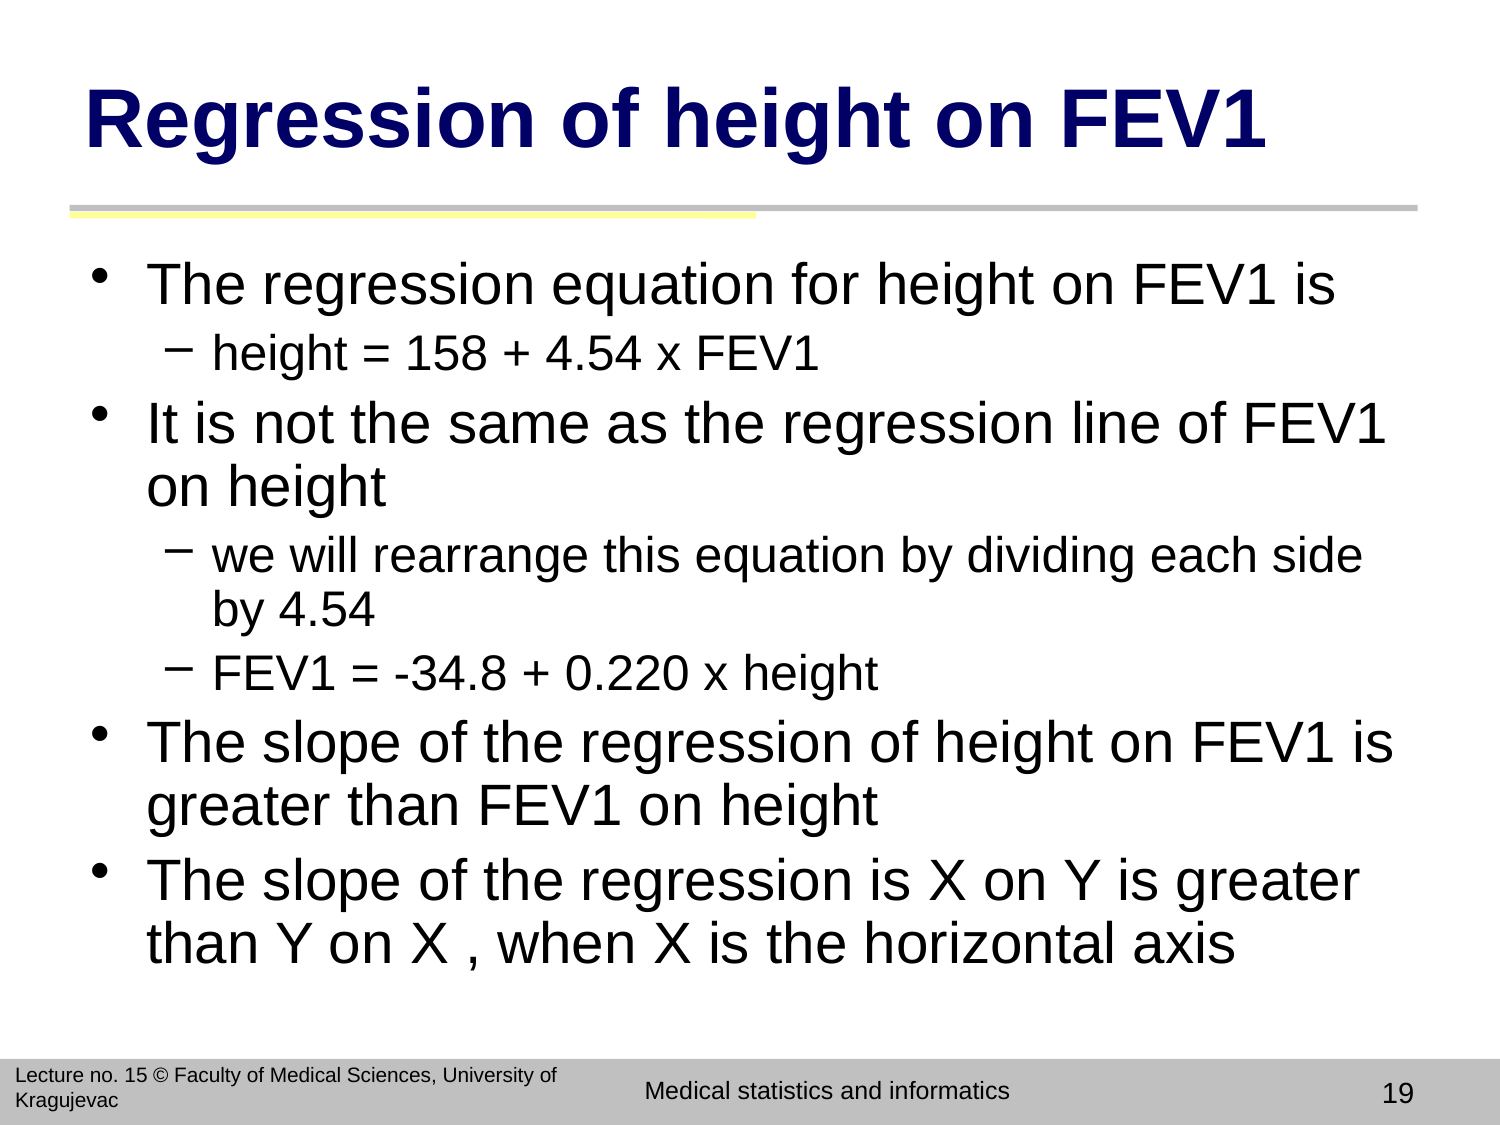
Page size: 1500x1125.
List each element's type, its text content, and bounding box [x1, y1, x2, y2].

list The regression equation for height on FEV1 is height = 158 + 4.54 x FEV1 It is not the same as the regression line of FEV1 on height we will rearrange this equation by dividing each side by 4.54 FEV1 = -34.8 + 0.220 x height The slope of the regression of height on FEV1 is greater than FEV1 on height The slope of the regression is X on Y is greater than Y on X , when X is the horizontal axis [74, 246, 1426, 1023]
title Regression of height on FEV1 [69, 19, 1426, 208]
slide_number Lecture no. 15 © Faculty of Medical Sciences, University of Kragujevac [0, 1053, 616, 1108]
slide_number 19 [1164, 1066, 1430, 1125]
footer Medical statistics and informatics [512, 1066, 1144, 1125]
